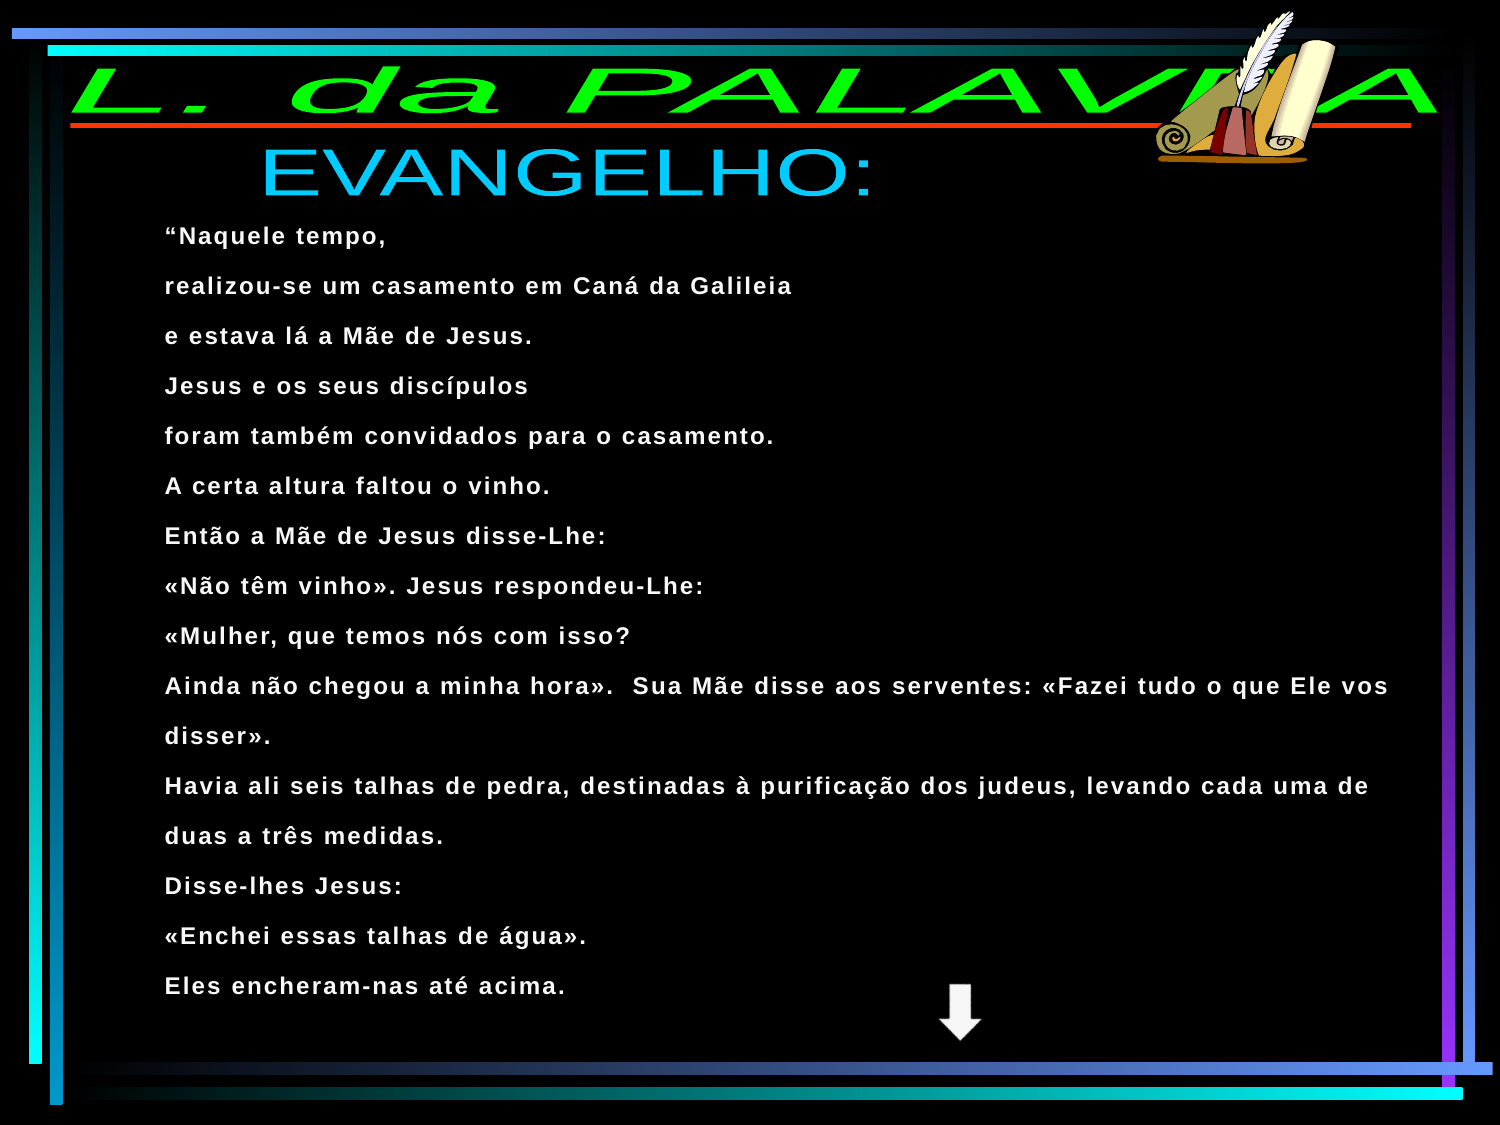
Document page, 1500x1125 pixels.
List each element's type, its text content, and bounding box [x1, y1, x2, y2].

picture [928, 975, 994, 1044]
picture [1151, 6, 1343, 166]
text_box “Naquele tempo, realizou-se um casamento em Caná da Galileia e estava lá a Mãe de Jesus. Jesus e os seus discípulos foram também convidados para o casamento. A certa altura faltou o vinho. Então a Mãe de Jesus disse-Lhe: «Não têm vinho». Jesus respondeu-Lhe: «Mulher, que temos nós com isso? Ainda não chegou a minha hora». Sua Mãe disse aos serventes: «Fazei tudo o que Ele vos disser». Havia ali seis talhas de pedra, destinadas à purificação dos judeus, levando cada uma de duas a três medidas. Disse-lhes Jesus: «Enchei essas talhas de água». Eles encheram-nas até acima. [149, 207, 1447, 1024]
